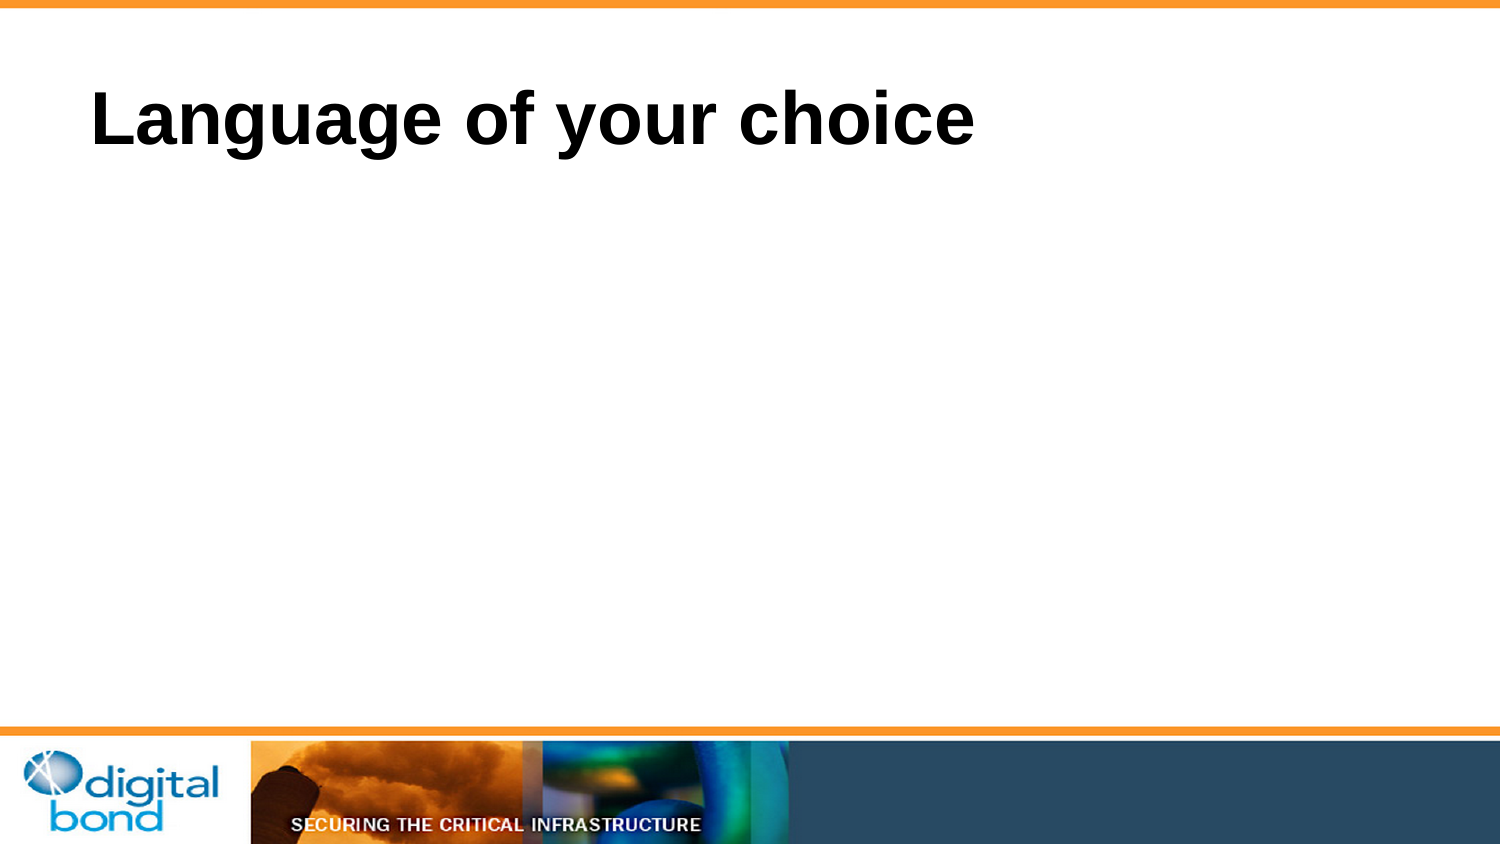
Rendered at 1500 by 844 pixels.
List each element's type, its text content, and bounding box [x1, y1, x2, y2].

title Language of your choice [75, 33, 1425, 175]
picture [0, 0, 1500, 844]
